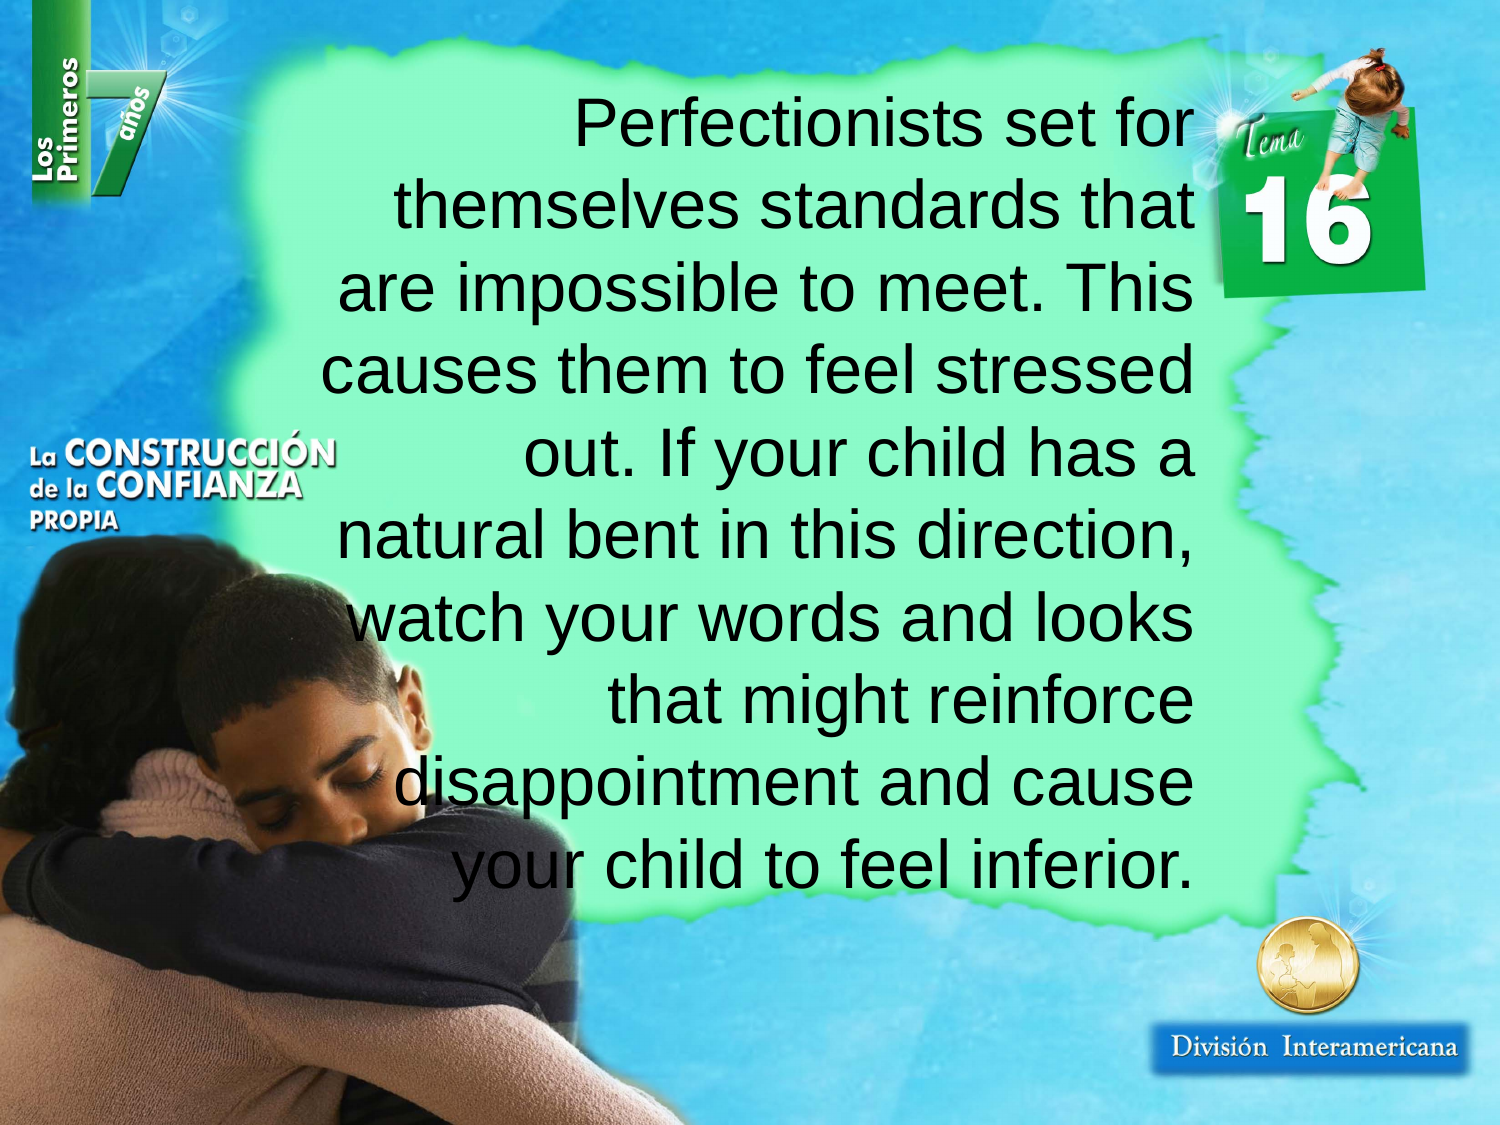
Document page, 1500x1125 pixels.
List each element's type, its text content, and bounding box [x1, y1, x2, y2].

text_box Perfectionists set for themselves standards that are impossible to meet. This causes them to feel stressed out. If your child has a natural bent in this direction, watch your words and looks that might reinforce disappointment and cause your child to feel inferior. [289, 70, 1211, 910]
picture [0, 0, 1500, 1125]
